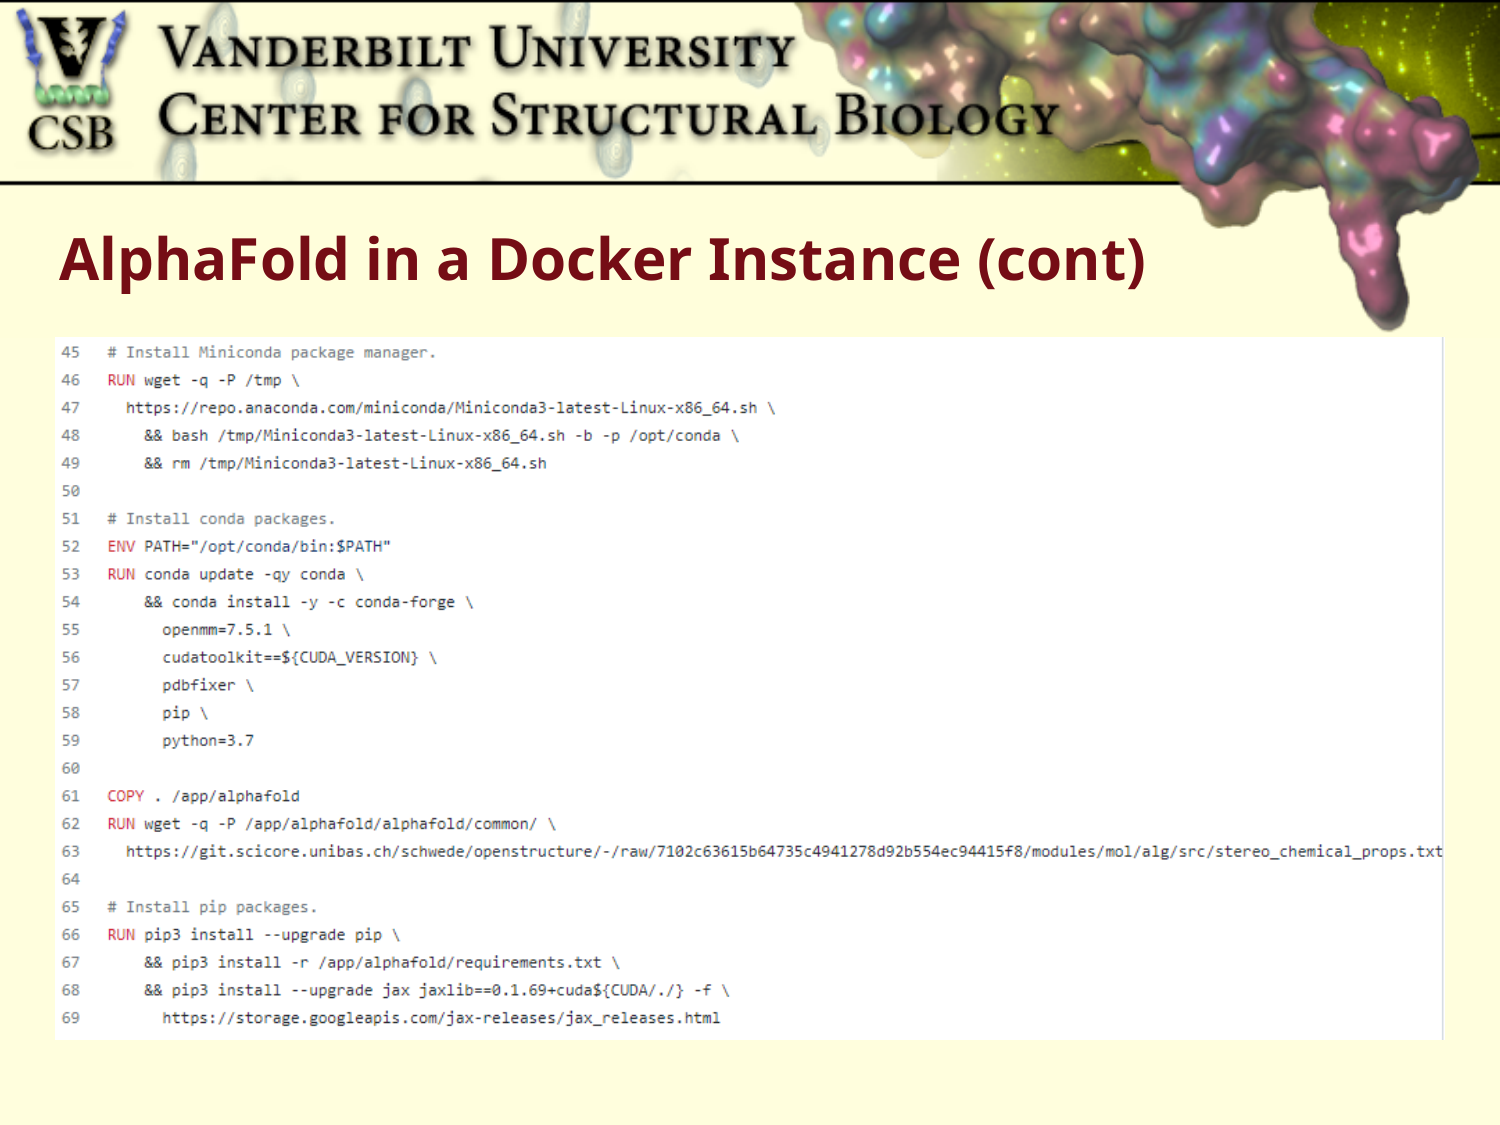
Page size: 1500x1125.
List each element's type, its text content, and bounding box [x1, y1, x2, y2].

picture [0, 0, 1500, 1041]
title AlphaFold in a Docker Instance (cont) [44, 187, 1308, 338]
